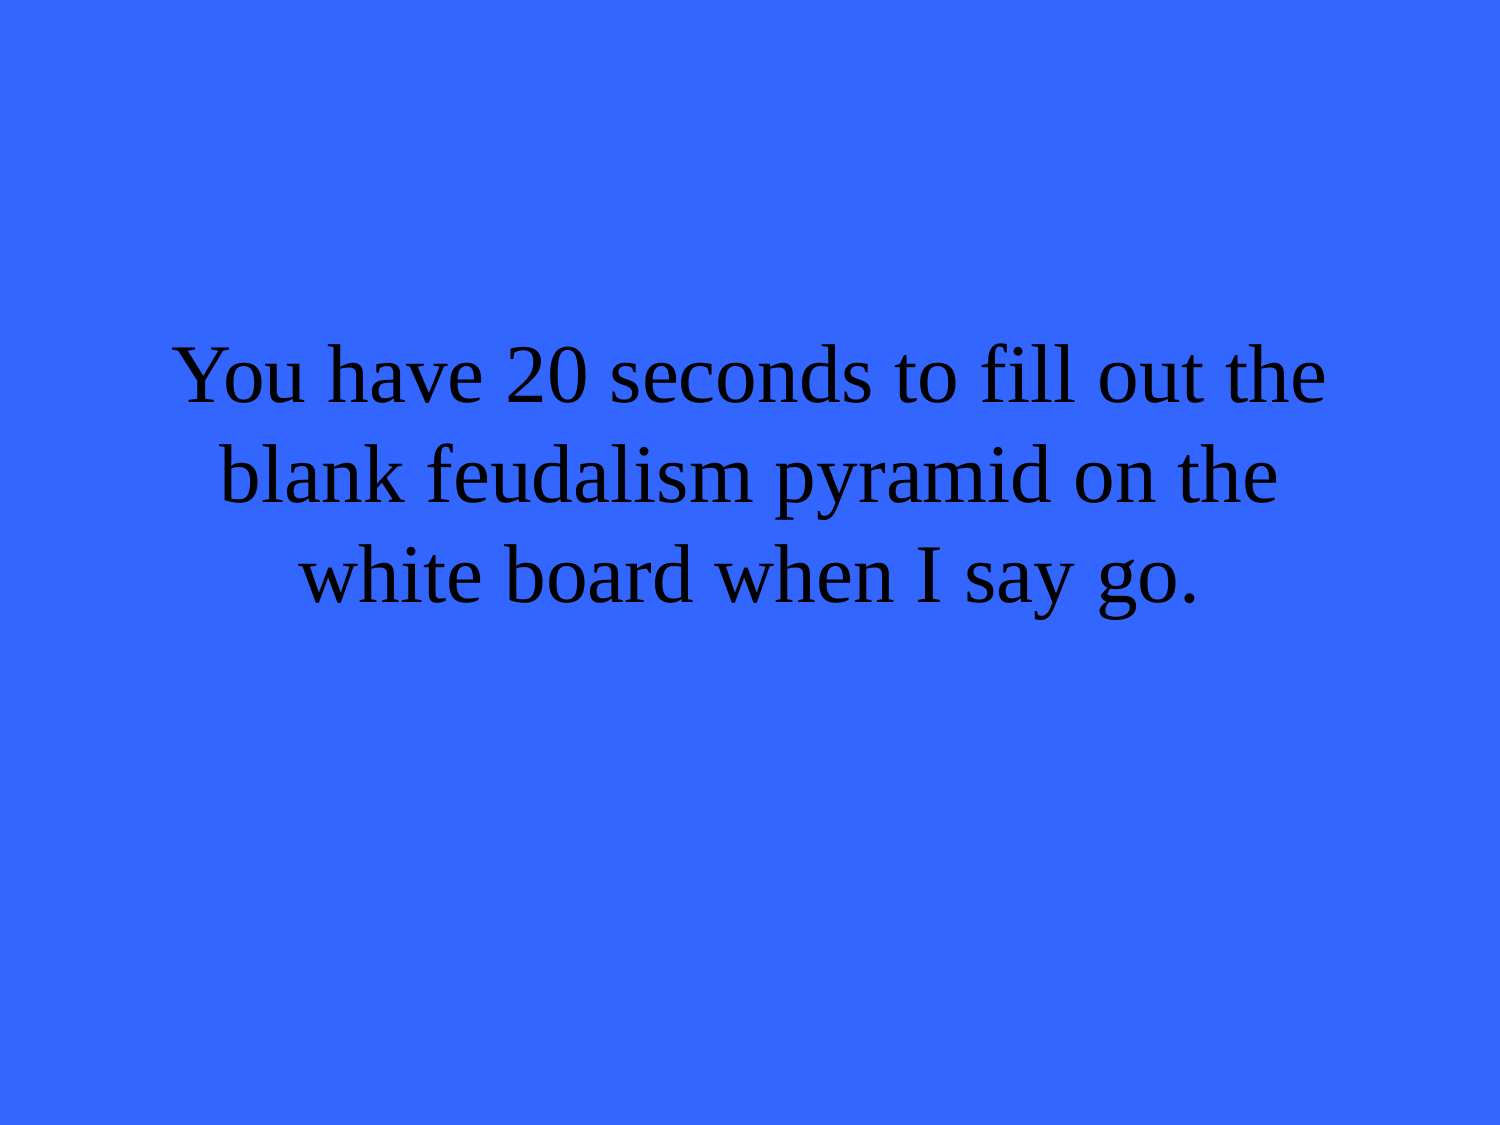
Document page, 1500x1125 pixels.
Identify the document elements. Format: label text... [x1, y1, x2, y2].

title You have 20 seconds to fill out the blank feudalism pyramid on the white board when I say go. [112, 374, 1388, 563]
